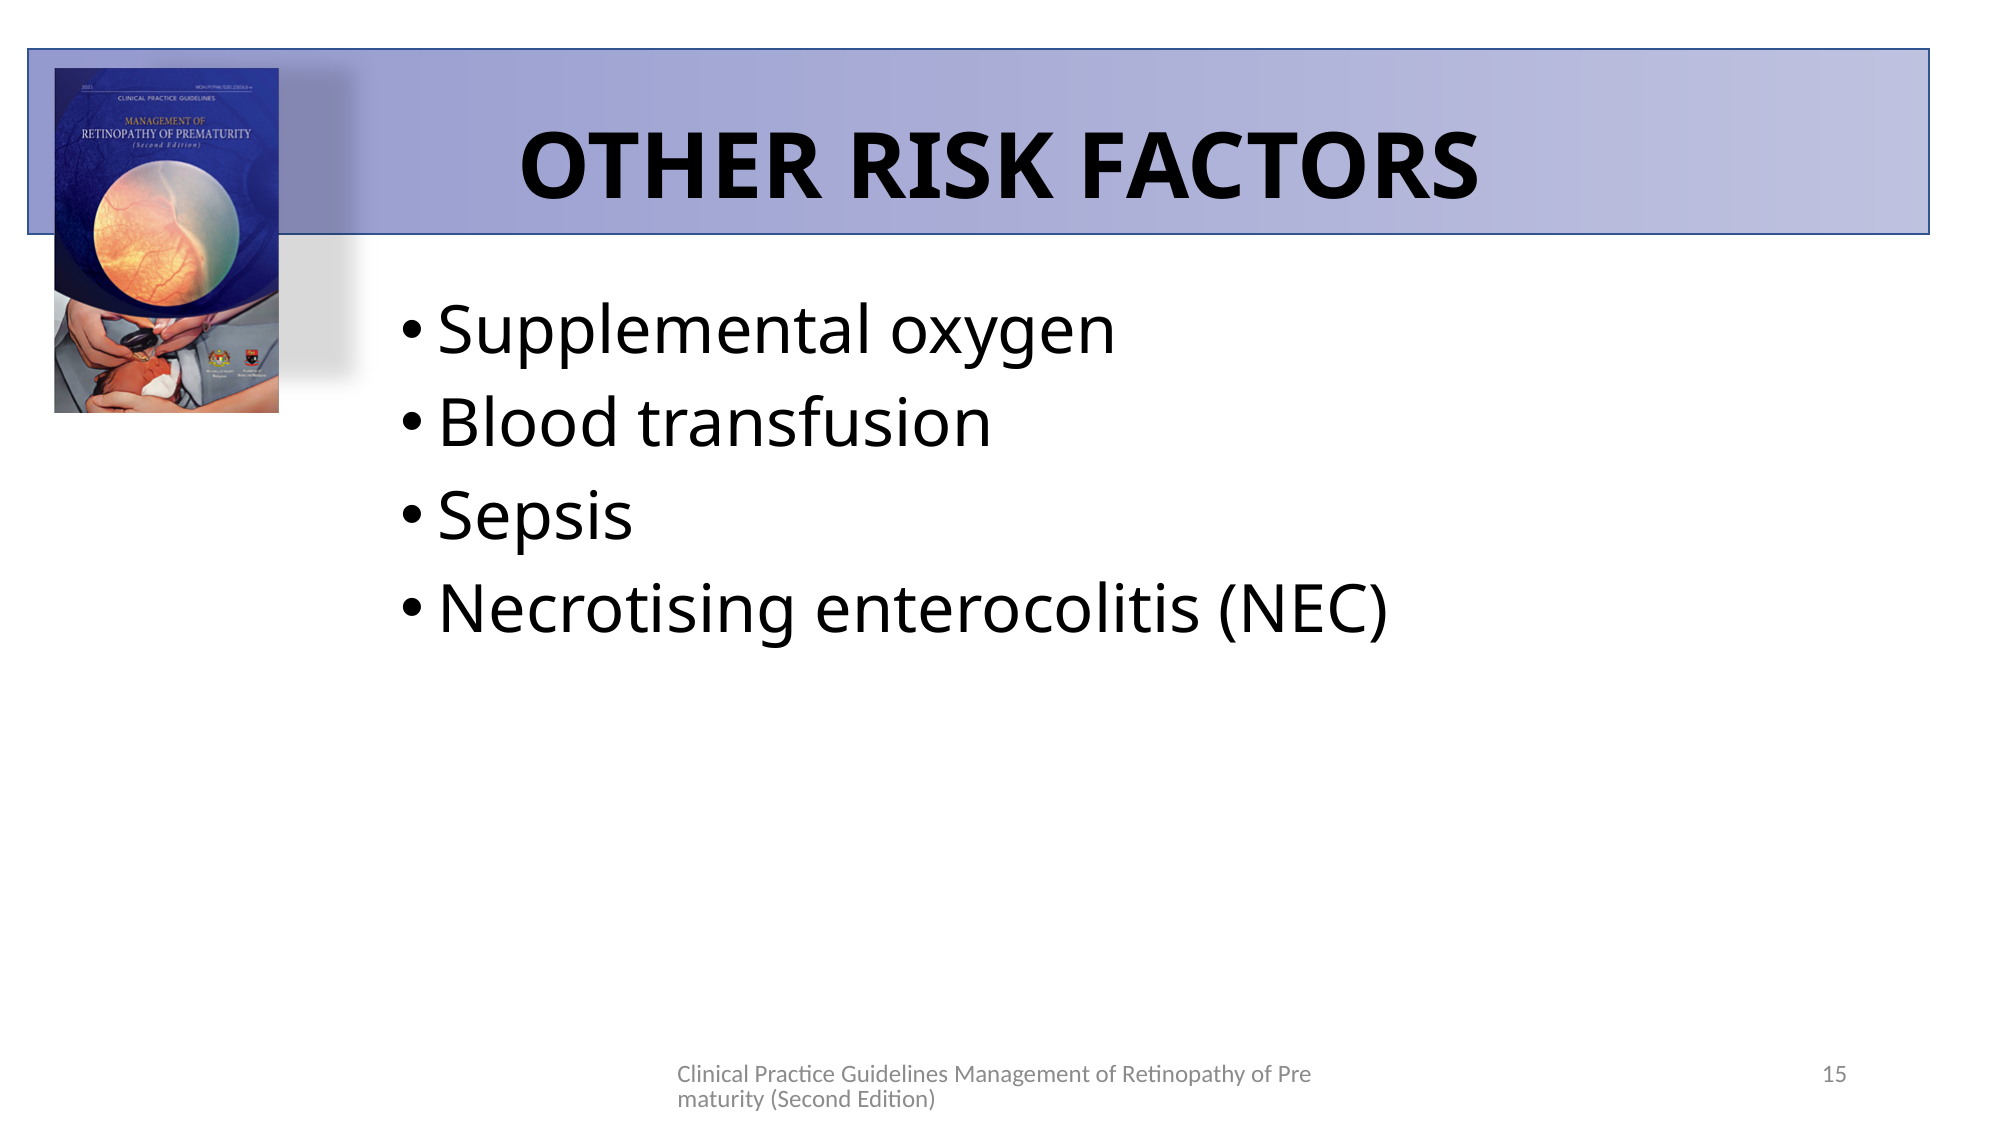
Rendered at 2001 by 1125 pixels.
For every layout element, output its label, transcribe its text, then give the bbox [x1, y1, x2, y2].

picture [54, 37, 386, 413]
list Supplemental oxygen Blood transfusion Sepsis Necrotising enterocolitis (NEC) [385, 288, 2000, 1003]
text_box [27, 48, 54, 235]
slide_number 15 [1412, 1042, 1863, 1103]
title OTHER RISK FACTORS [386, 59, 1863, 278]
text_box [386, 48, 1930, 235]
footer Clinical Practice Guidelines Management of Retinopathy of Prematurity (Second Edition) [662, 1042, 1338, 1103]
